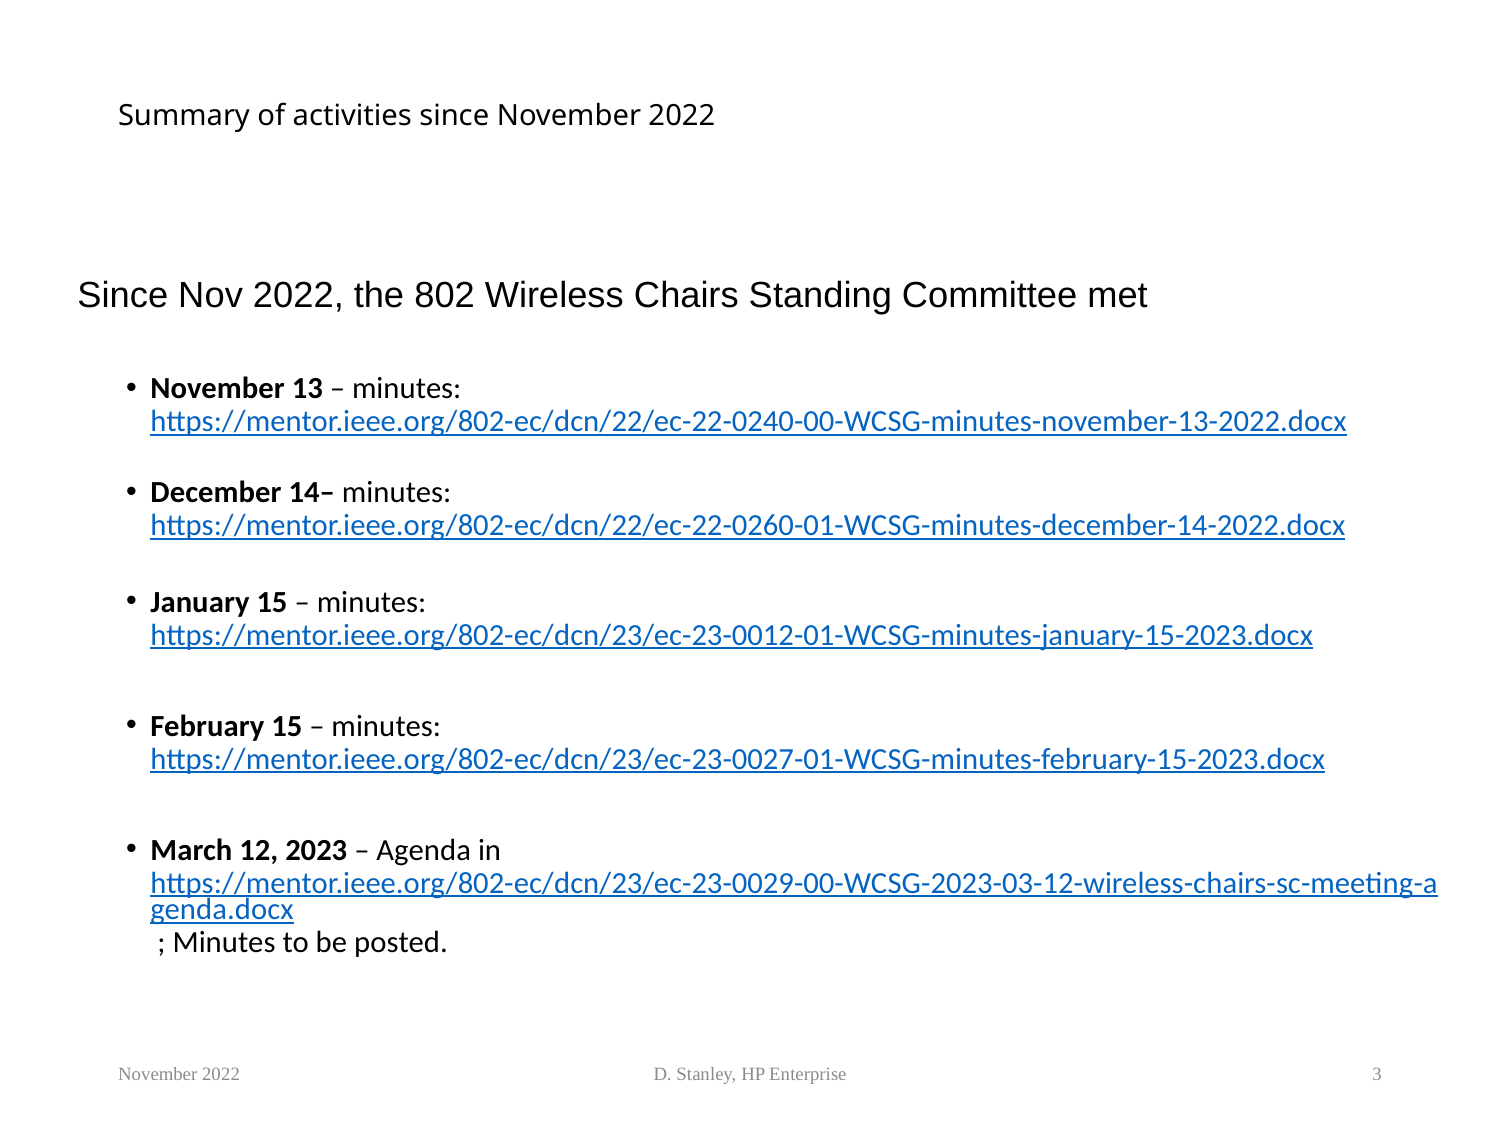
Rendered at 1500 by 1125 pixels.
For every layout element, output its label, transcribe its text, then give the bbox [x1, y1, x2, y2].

slide_number 3 [1059, 1042, 1397, 1103]
footer D. Stanley, HP Enterprise [496, 1042, 1004, 1103]
title Summary of activities since November 2022 [103, 59, 1397, 175]
list Since Nov 2022, the 802 Wireless Chairs Standing Committee met November 13 – minutes: https://mentor.ieee.org/802-ec/dcn/22/ec-22-0240-00-WCSG-minutes-november-13-2022.docx December 14– minutes: https://mentor.ieee.org/802-ec/dcn/22/ec-22-0260-01-WCSG-minutes-december-14-2022.docx January 15 – minutes: https://mentor.ieee.org/802-ec/dcn/23/ec-23-0012-01-WCSG-minutes-january-15-2023.docx February 15 – minutes: https://mentor.ieee.org/802-ec/dcn/23/ec-23-0027-01-WCSG-minutes-february-15-2023.docx March 12, 2023 – Agenda in https://mentor.ieee.org/802-ec/dcn/23/ec-23-0029-00-WCSG-2023-03-12-wireless-chairs-sc-meeting-agenda.docx ; Minutes to be posted. [62, 255, 1463, 1043]
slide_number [103, 1042, 441, 1103]
